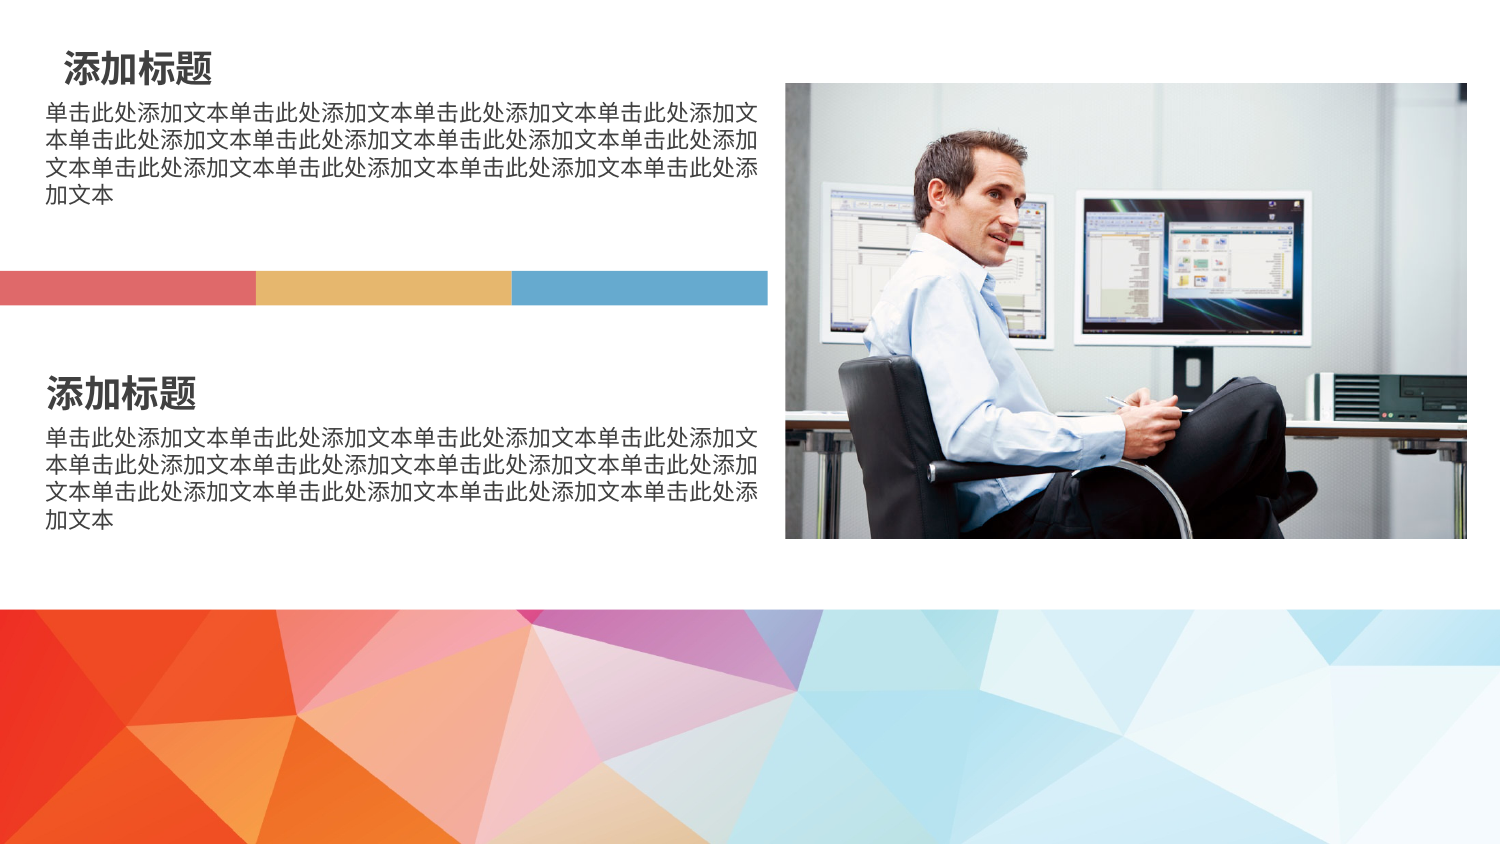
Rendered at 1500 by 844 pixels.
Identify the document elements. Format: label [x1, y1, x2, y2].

picture [0, 0, 1500, 844]
text_box [0, 270, 768, 306]
